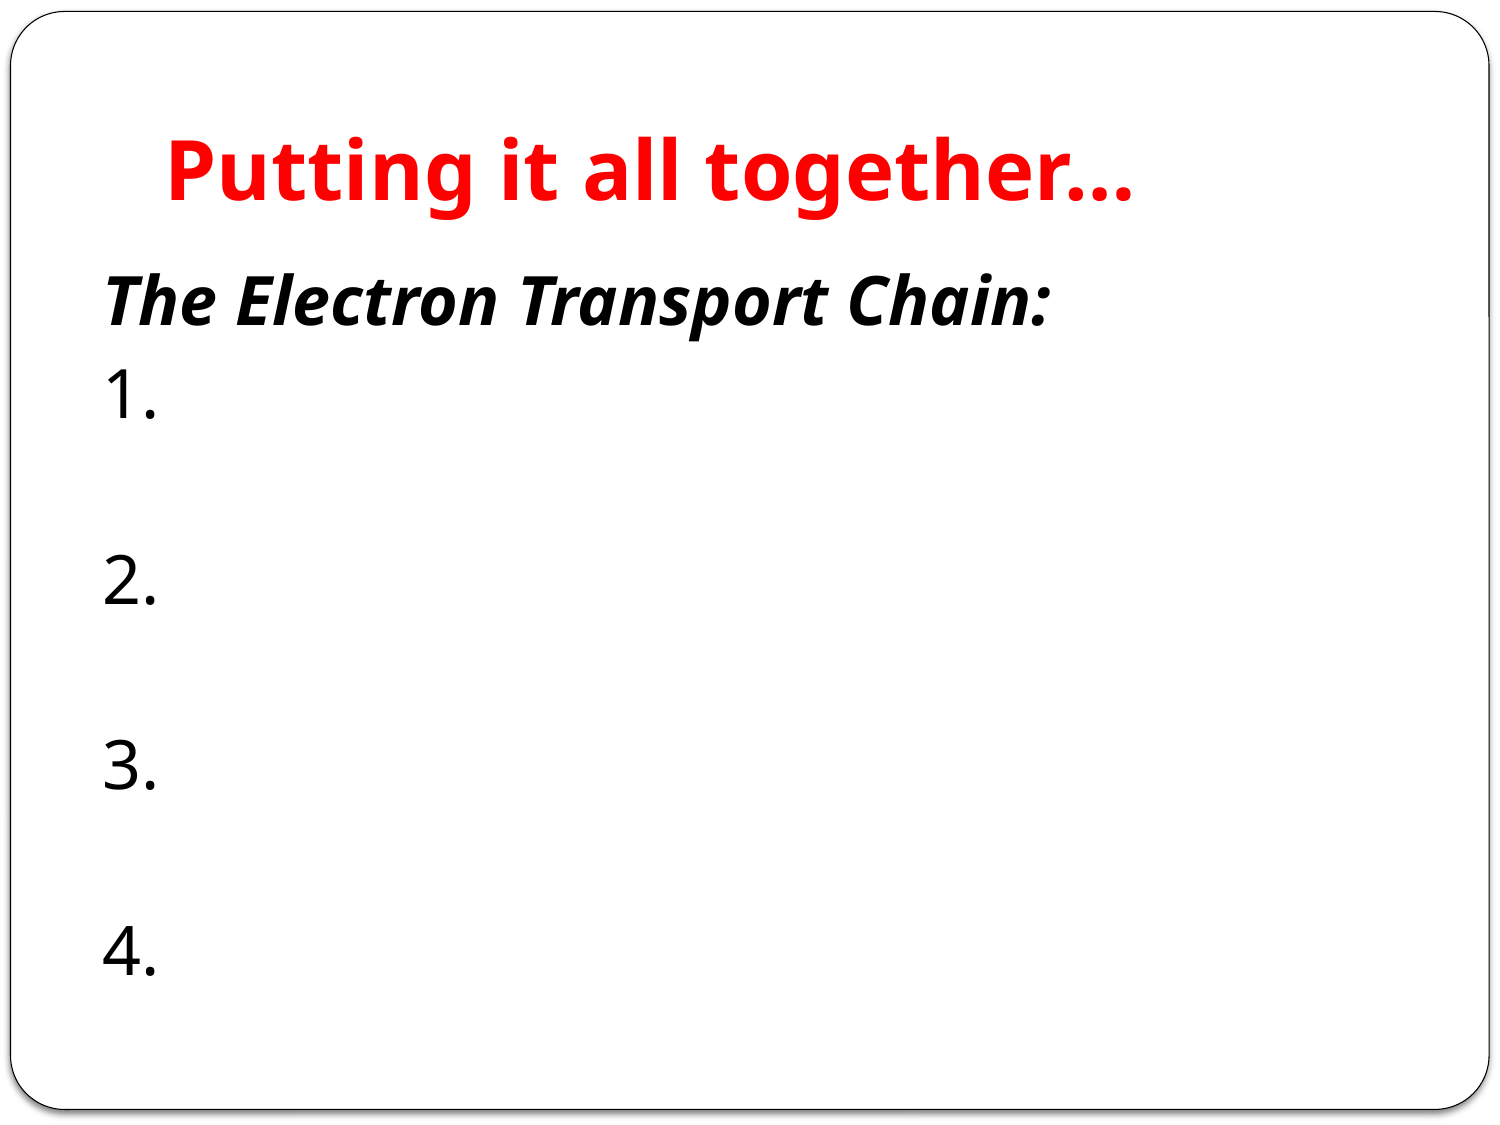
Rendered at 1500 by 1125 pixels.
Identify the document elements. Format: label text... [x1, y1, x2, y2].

list The Electron Transport Chain: 1. 2. _ _________________________ 3. 4._____________________________ [87, 249, 1425, 1000]
title Putting it all together… [150, 45, 1425, 233]
